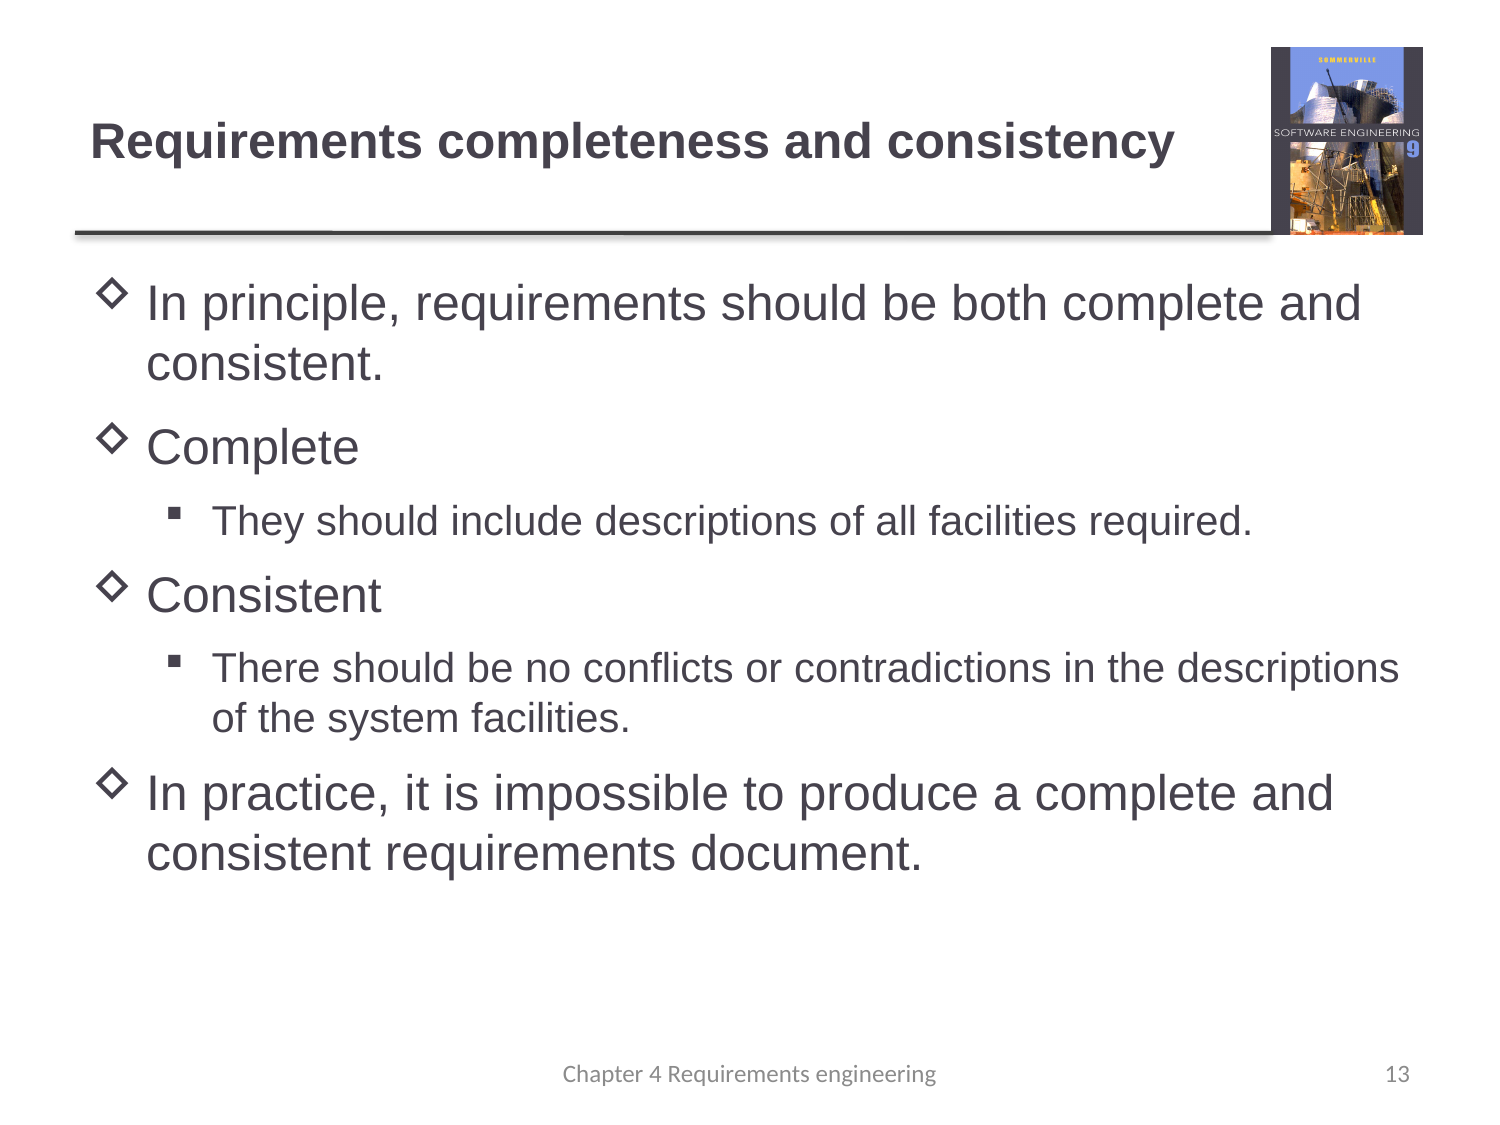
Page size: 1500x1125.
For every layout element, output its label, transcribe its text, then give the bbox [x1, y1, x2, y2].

picture [1272, 47, 1423, 235]
list In principle, requirements should be both complete and consistent. Complete They should include descriptions of all facilities required. Consistent There should be no conflicts or contradictions in the descriptions of the system facilities. In practice, it is impossible to produce a complete and consistent requirements document. [75, 262, 1425, 1005]
title Requirements completeness and consistency [74, 44, 1272, 233]
slide_number 13 [1074, 1042, 1425, 1103]
footer Chapter 4 Requirements engineering [512, 1042, 988, 1103]
